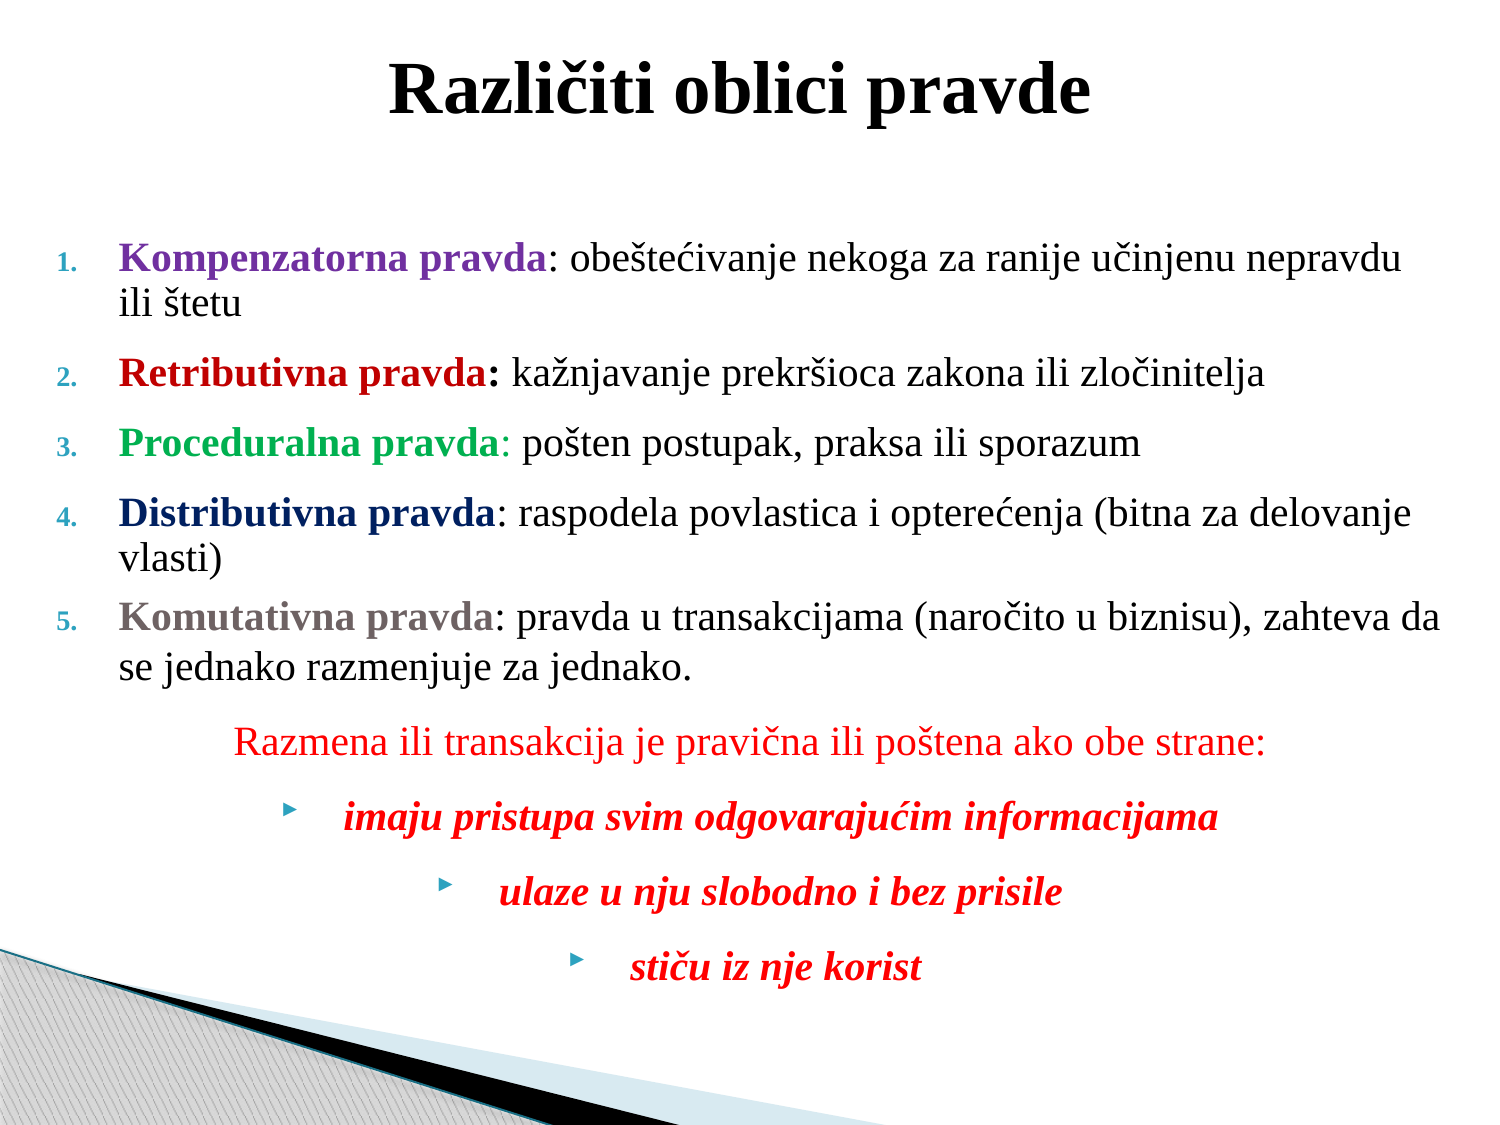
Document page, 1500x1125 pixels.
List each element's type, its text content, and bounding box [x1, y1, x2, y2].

list Različiti oblici pravde Kompenzatorna pravda: obeštećivanje nekoga za ranije učinjenu nepravdu ili štetu Retributivna pravda: kažnjavanje prekršioca zakona ili zločinitelja Proceduralna pravda: pošten postupak, praksa ili sporazum Distributivna pravda: raspodela povlastica i opterećenja (bitna za delovanje vlasti) Komutativna pravda: pravda u transakcijama (naročito u biznisu), zahteva da se jednako razmenjuje za jednako. Razmena ili transakcija je pravična ili poštena ako obe strane: imaju pristupa svim odgovarajućim informacijama ulaze u nju slobodno i bez prisile stiču iz nje korist [40, 30, 1460, 915]
